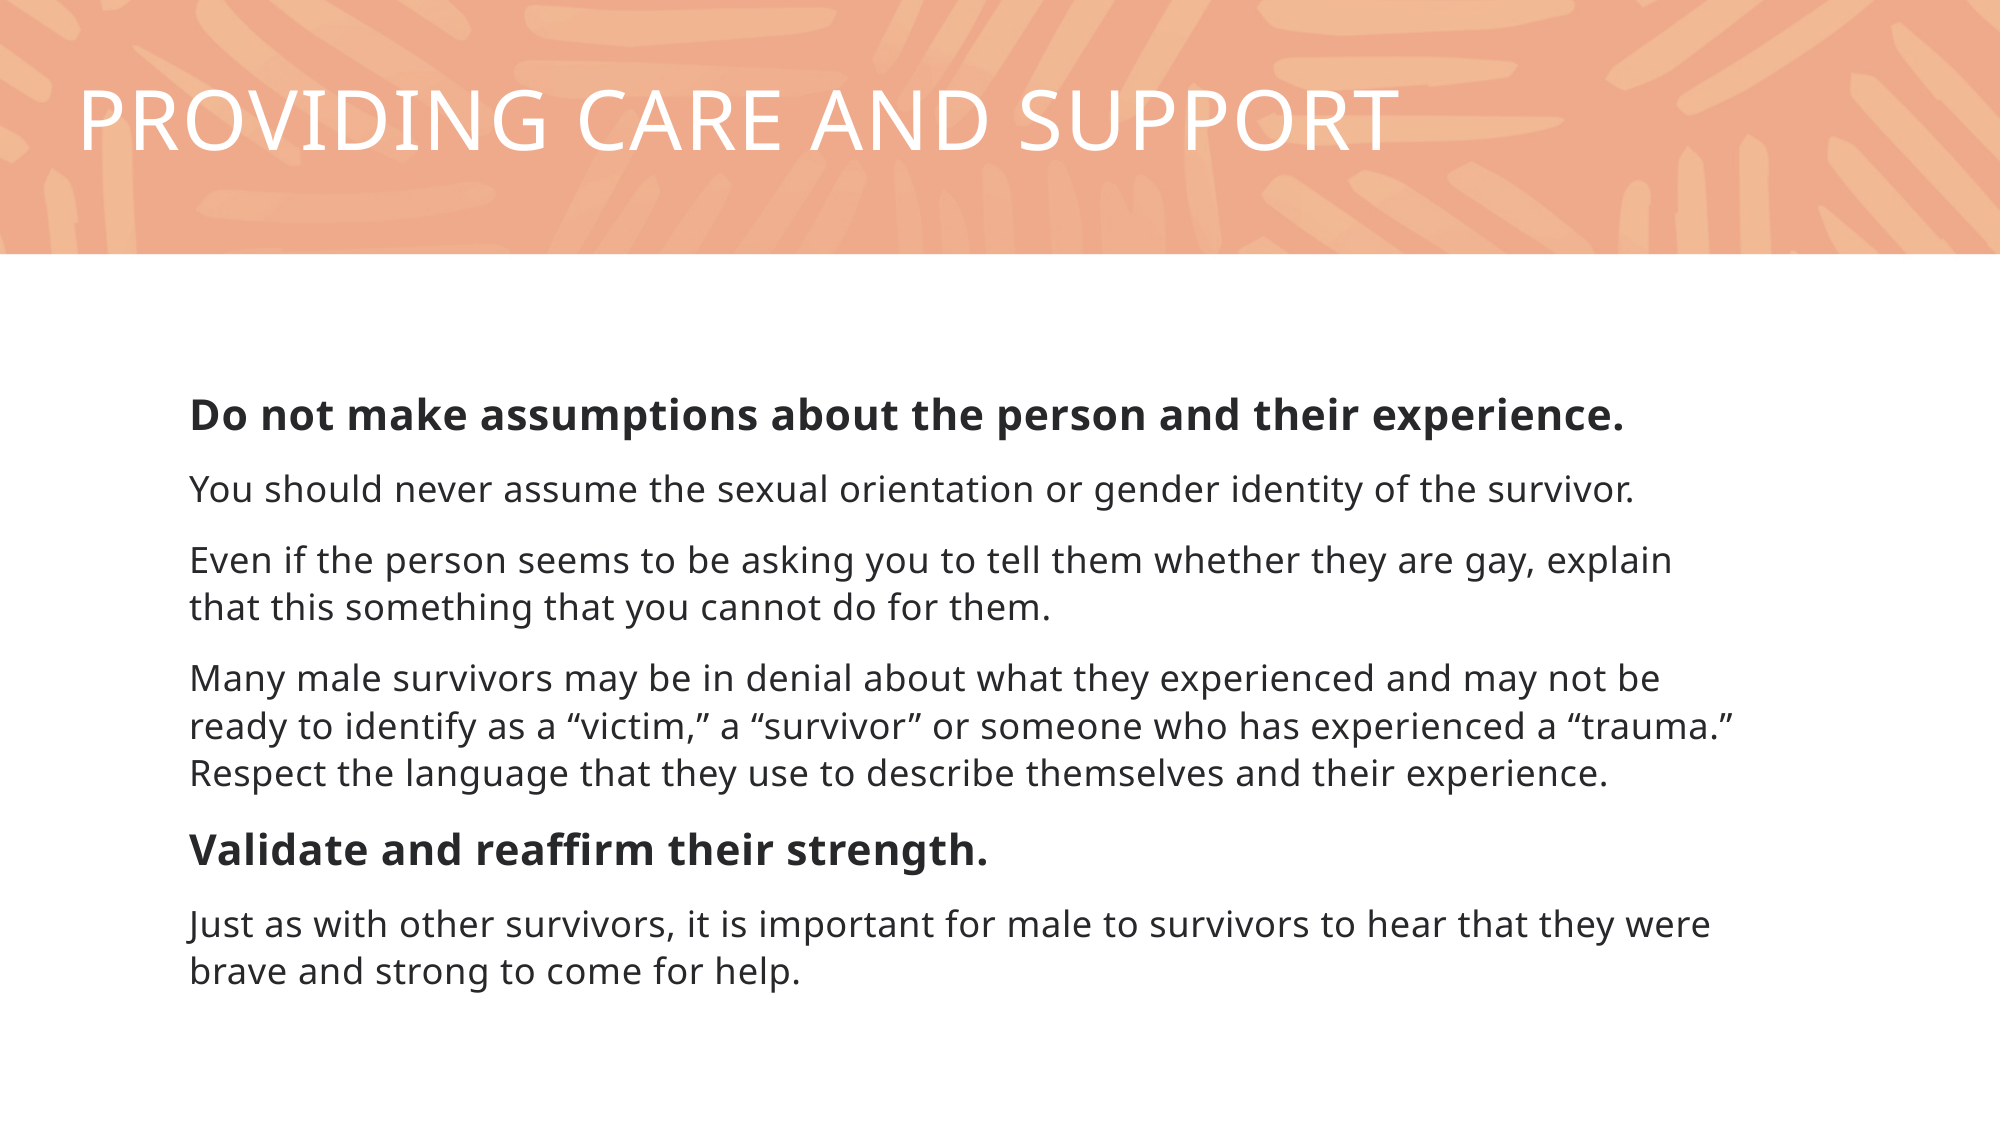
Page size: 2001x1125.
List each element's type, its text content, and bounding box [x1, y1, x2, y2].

title Providing care and support [61, 33, 1938, 220]
list Do not make assumptions about the person and their experience. You should never assume the sexual orientation or gender identity of the survivor. Even if the person seems to be asking you to tell them whether they are gay, explain that this something that you cannot do for them. Many male survivors may be in denial about what they experienced and may not be ready to identify as a “victim,” a “survivor” or someone who has experienced a “trauma.” Respect the language that they use to describe themselves and their experience. Validate and reaffirm their strength. Just as with other survivors, it is important for male to survivors to hear that they were brave and strong to come for help. [167, 374, 1763, 1036]
picture [0, 0, 2000, 1125]
